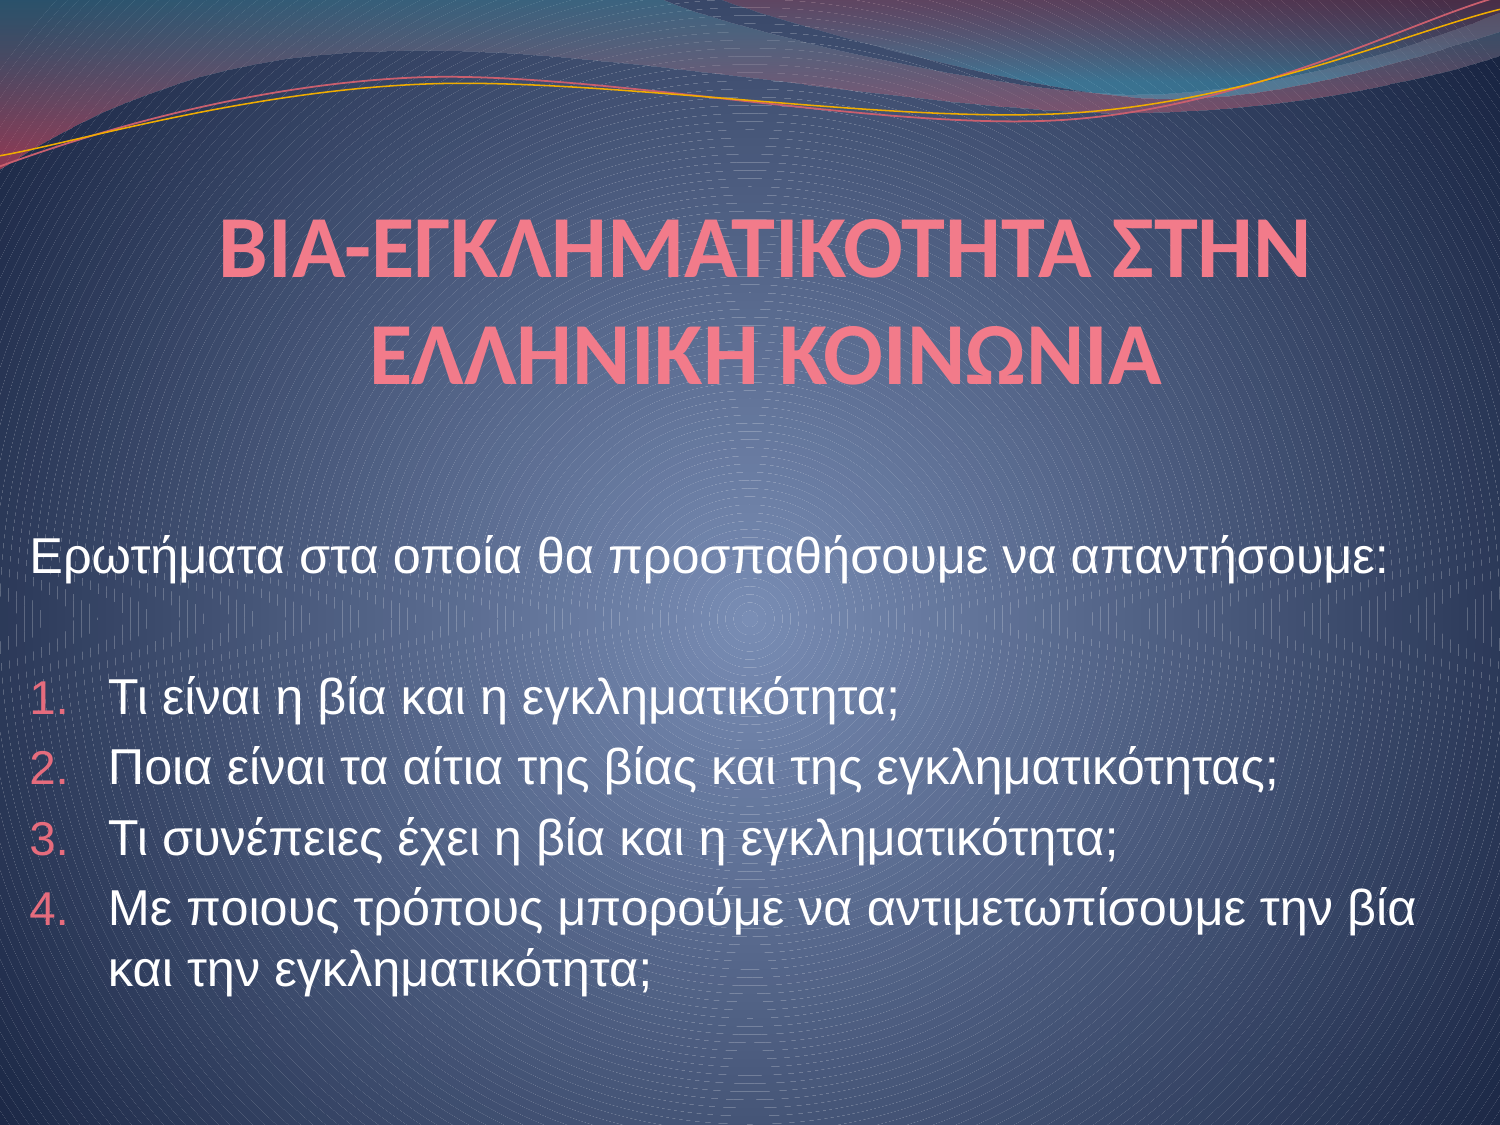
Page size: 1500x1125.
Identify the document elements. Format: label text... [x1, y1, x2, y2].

title ΒΙΑ-ΕΓΚΛΗΜΑΤΙΚΟΤΗΤΑ ΣΤΗΝ ΕΛΛΗΝΙΚΗ ΚΟΙΝΩΝΙΑ [171, 184, 1365, 402]
subtitle Ερωτήματα στα οποία θα προσπαθήσουμε να απαντήσουμε: Τι είναι η βία και η εγκληματικότητα; Ποια είναι τα αίτια της βίας και της εγκληματικότητας; Τι συνέπειες έχει η βία και η εγκληματικότητα; Με ποιους τρόπους μπορούμε να αντιμετωπίσουμε την βία και την εγκληματικότητα; [29, 515, 1500, 1012]
